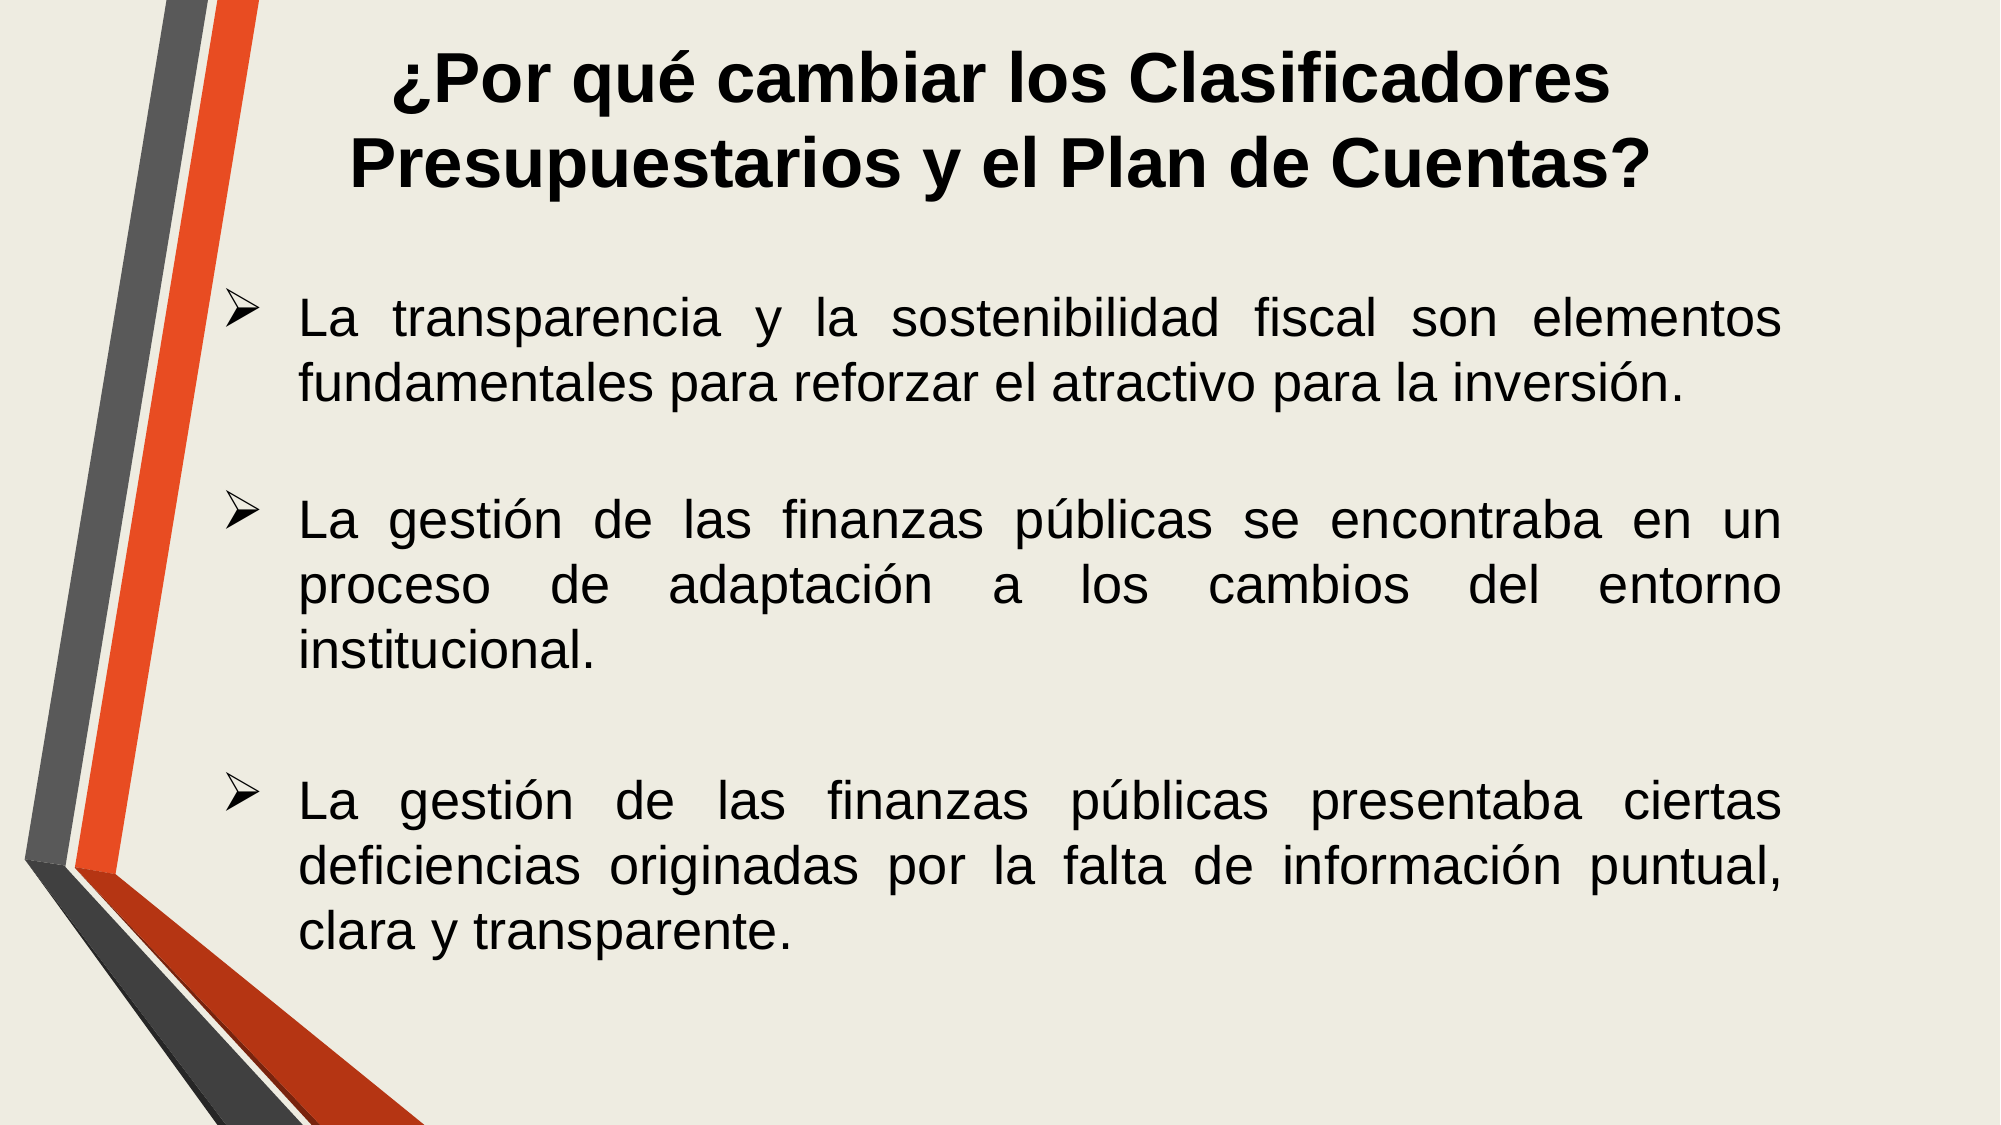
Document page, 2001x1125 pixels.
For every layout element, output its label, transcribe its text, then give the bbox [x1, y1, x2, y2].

text_box ¿Por qué cambiar los Clasificadores Presupuestarios y el Plan de Cuentas? [326, 23, 1677, 223]
text_box La transparencia y la sostenibilidad fiscal son elementos fundamentales para reforzar el atractivo para la inversión. La gestión de las finanzas públicas se encontraba en un proceso de adaptación a los cambios del entorno institucional. La gestión de las finanzas públicas presentaba ciertas deficiencias originadas por la falta de información puntual, clara y transparente. [206, 274, 1800, 1028]
